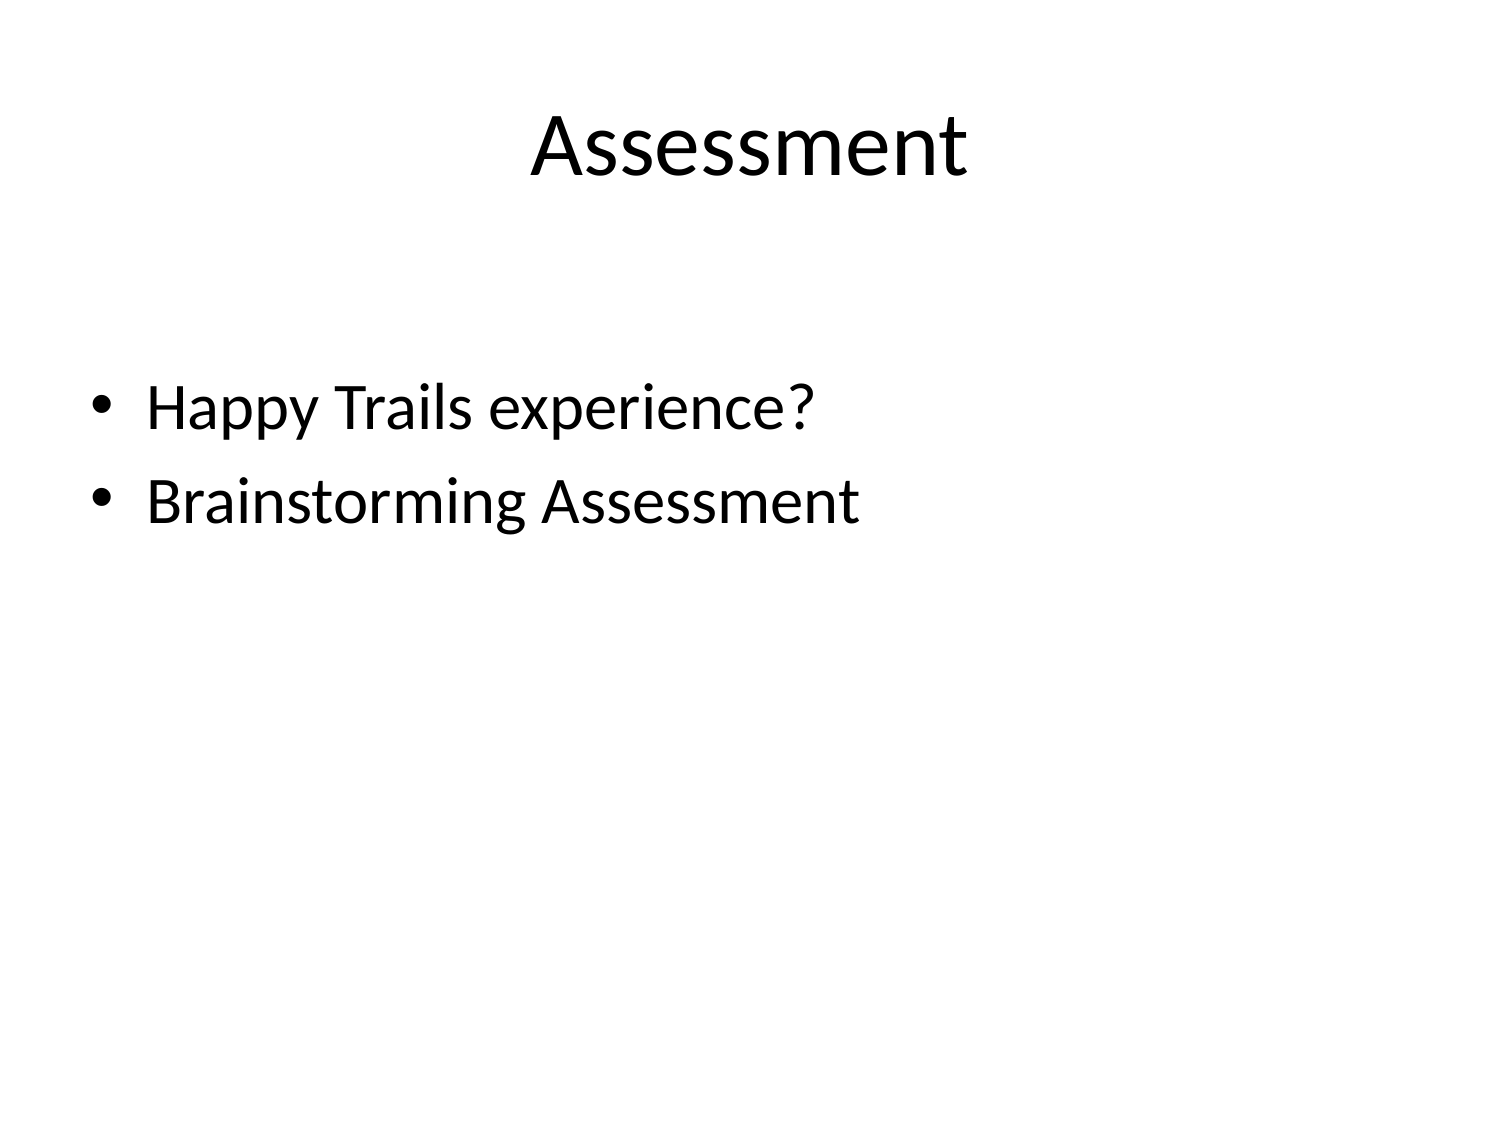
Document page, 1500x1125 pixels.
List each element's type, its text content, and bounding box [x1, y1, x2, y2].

title Assessment [75, 45, 1425, 233]
list Happy Trails experience? Brainstorming Assessment [75, 262, 1425, 1005]
